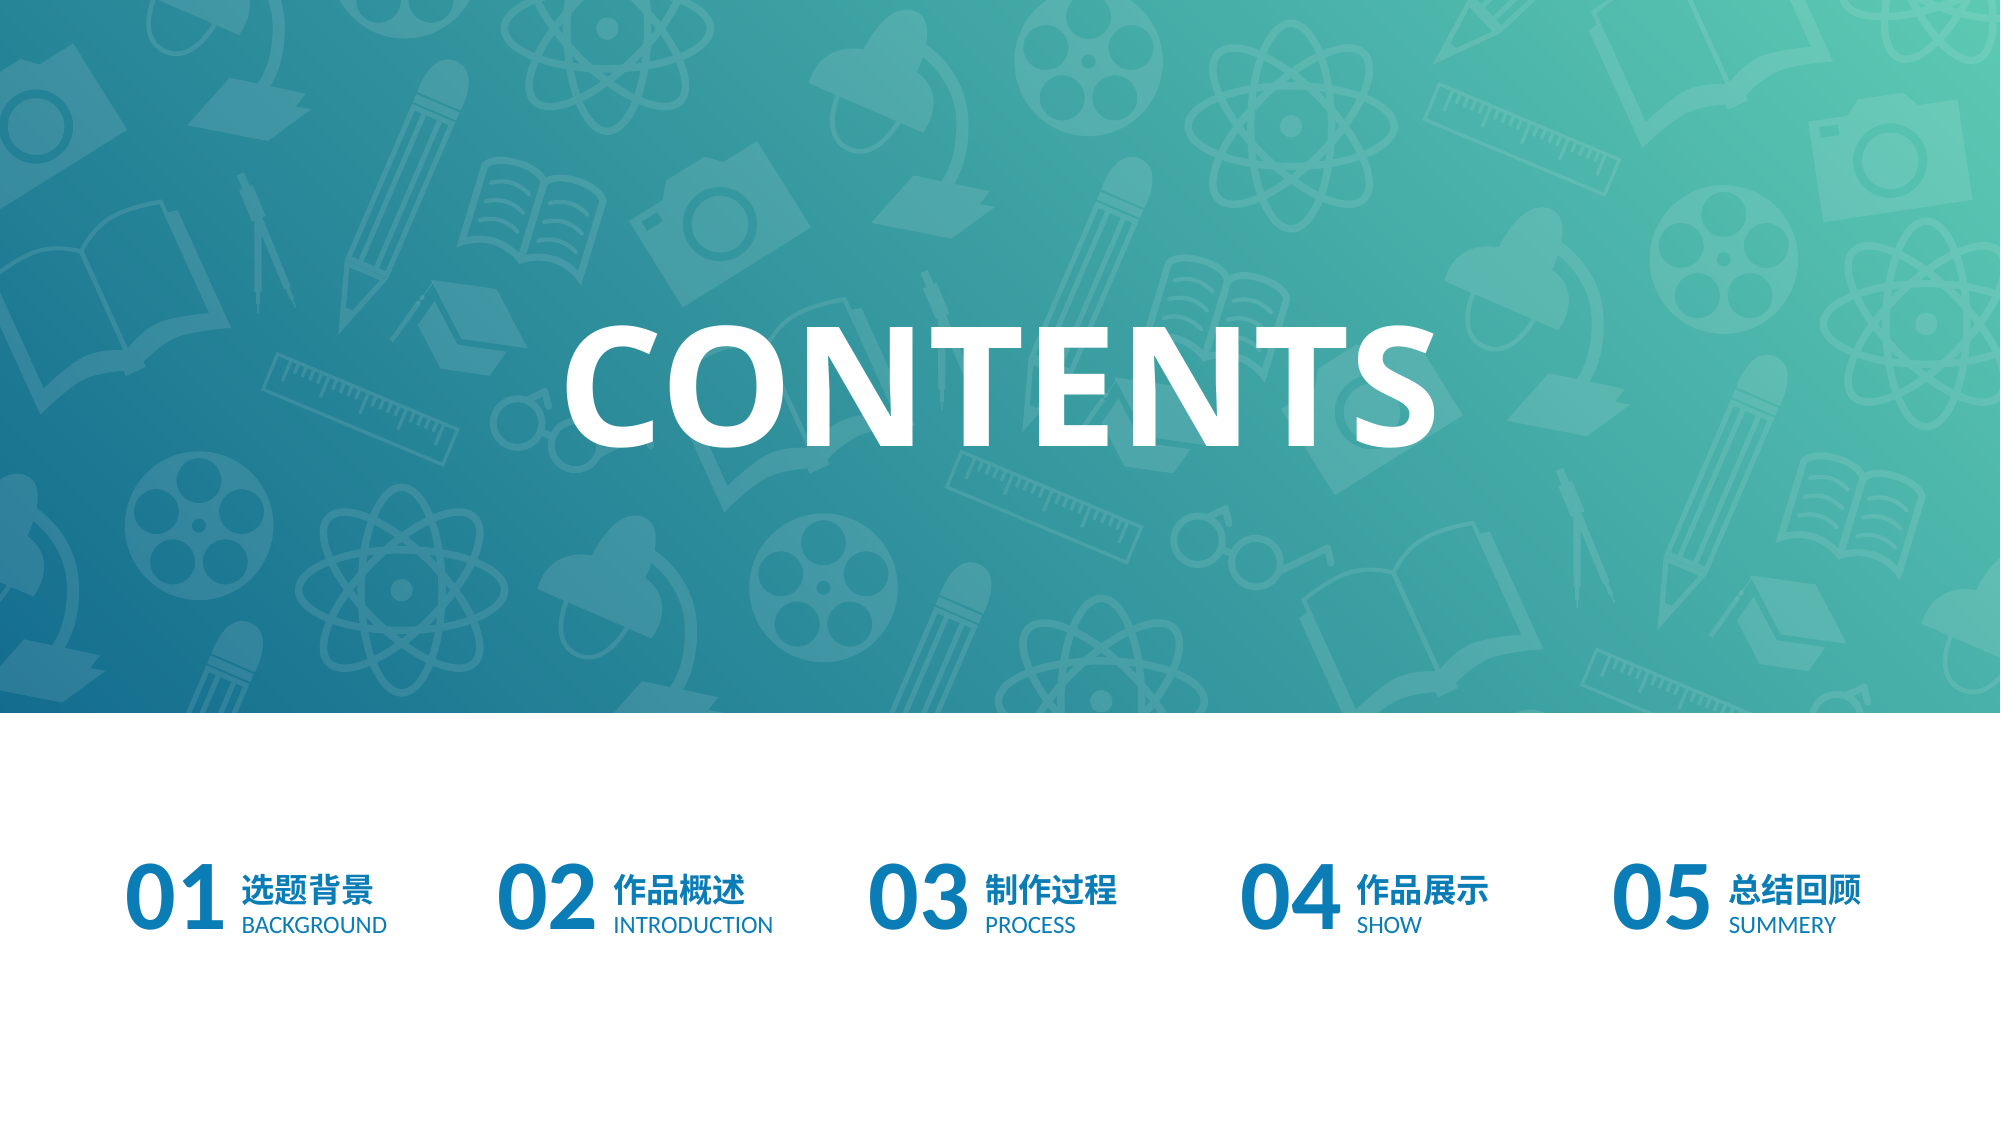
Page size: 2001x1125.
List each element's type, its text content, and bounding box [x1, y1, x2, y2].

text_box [481, 821, 853, 958]
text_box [1596, 821, 1969, 958]
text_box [109, 821, 481, 958]
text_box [1225, 821, 1596, 958]
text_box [853, 821, 1225, 958]
text_box CONTENTS [542, 272, 1458, 487]
